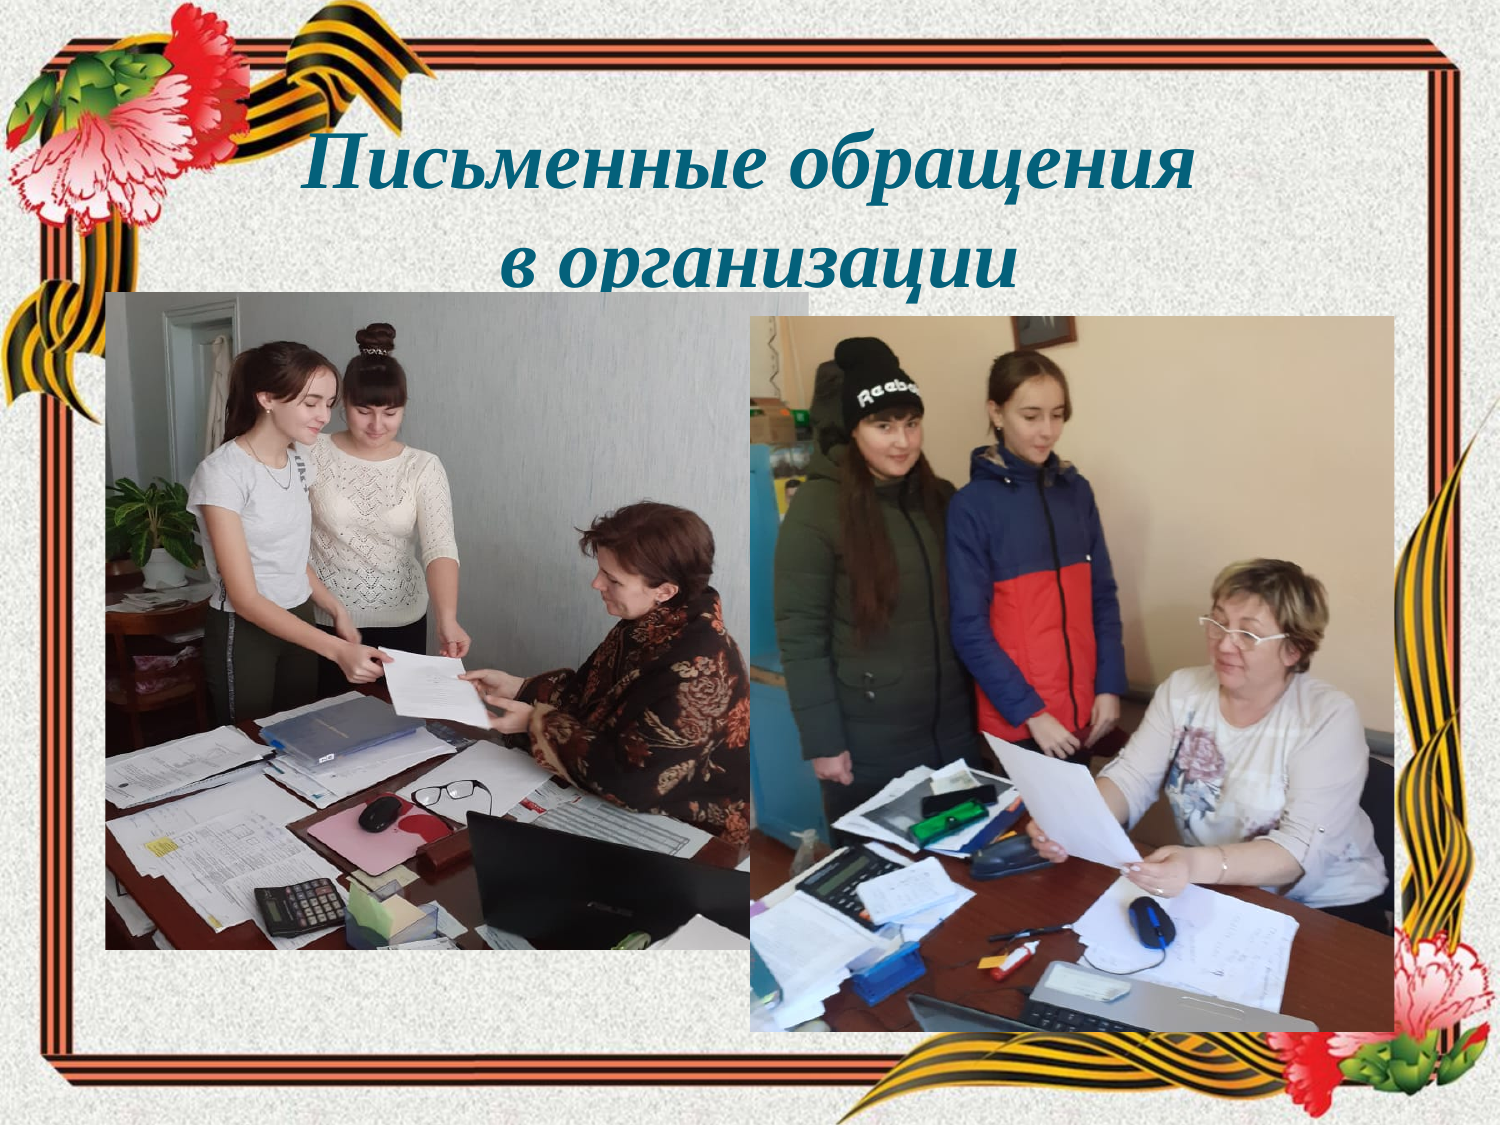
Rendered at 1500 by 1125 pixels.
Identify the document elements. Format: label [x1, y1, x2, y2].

list [105, 292, 809, 950]
picture [0, 0, 1500, 1125]
